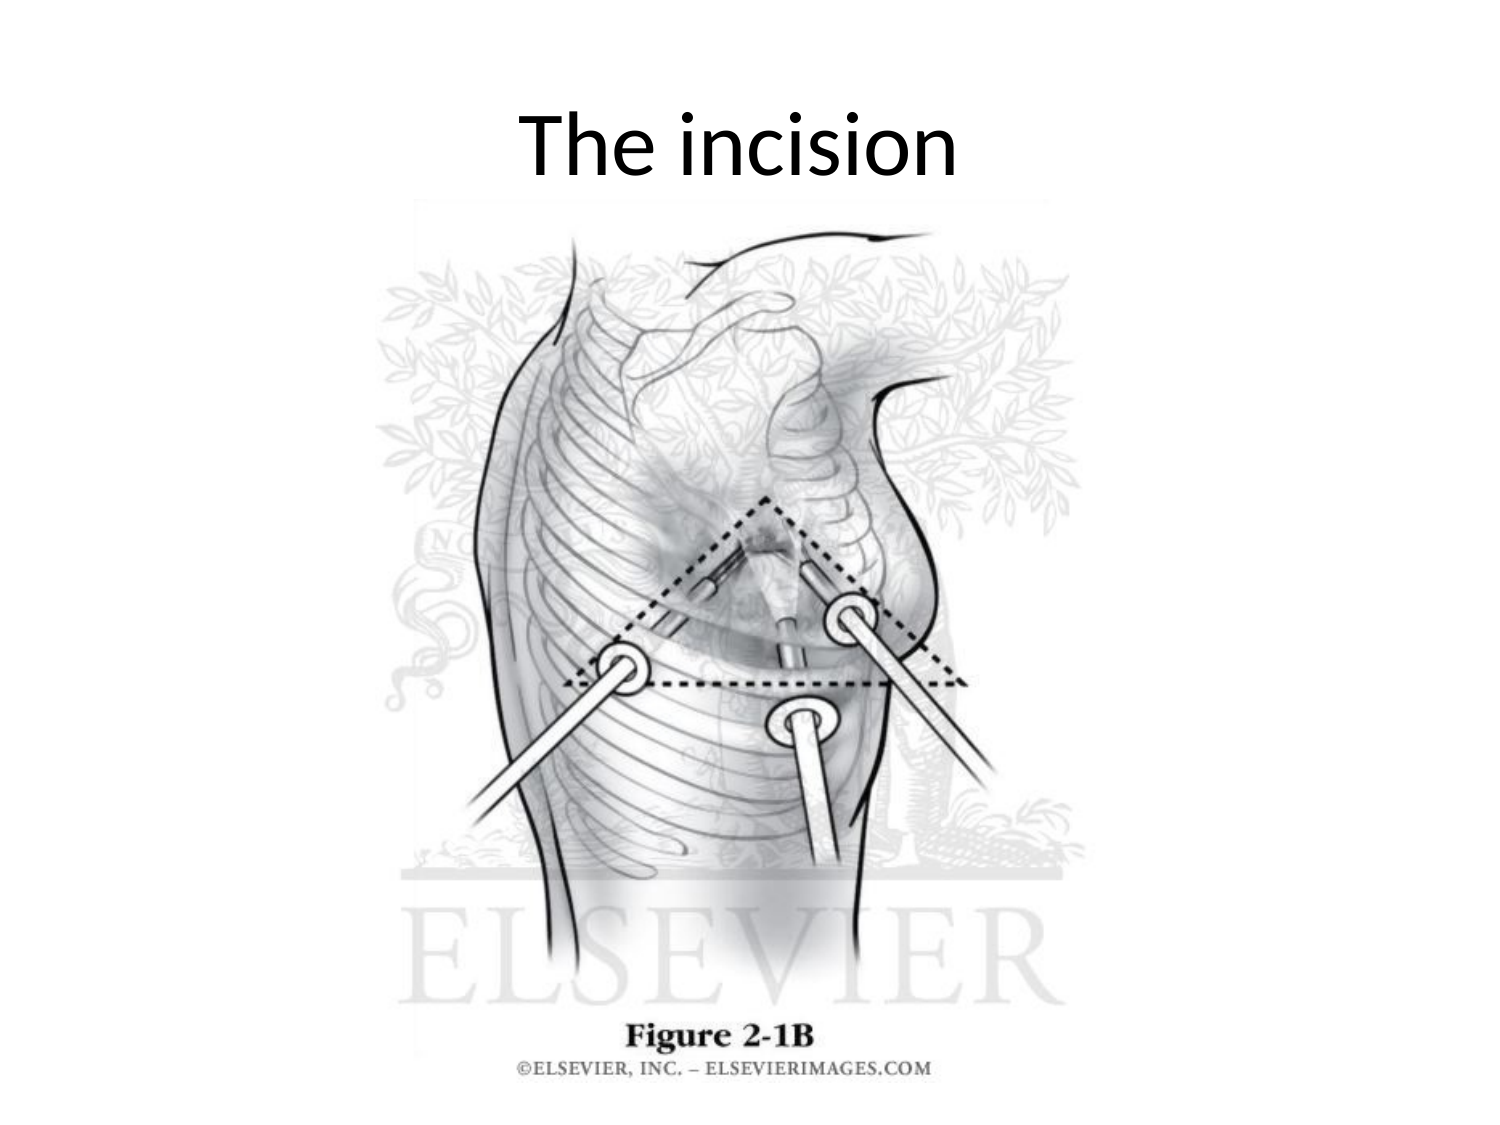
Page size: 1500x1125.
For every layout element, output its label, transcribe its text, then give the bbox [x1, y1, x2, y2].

title The incision [75, 45, 1425, 233]
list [349, 199, 1113, 1084]
